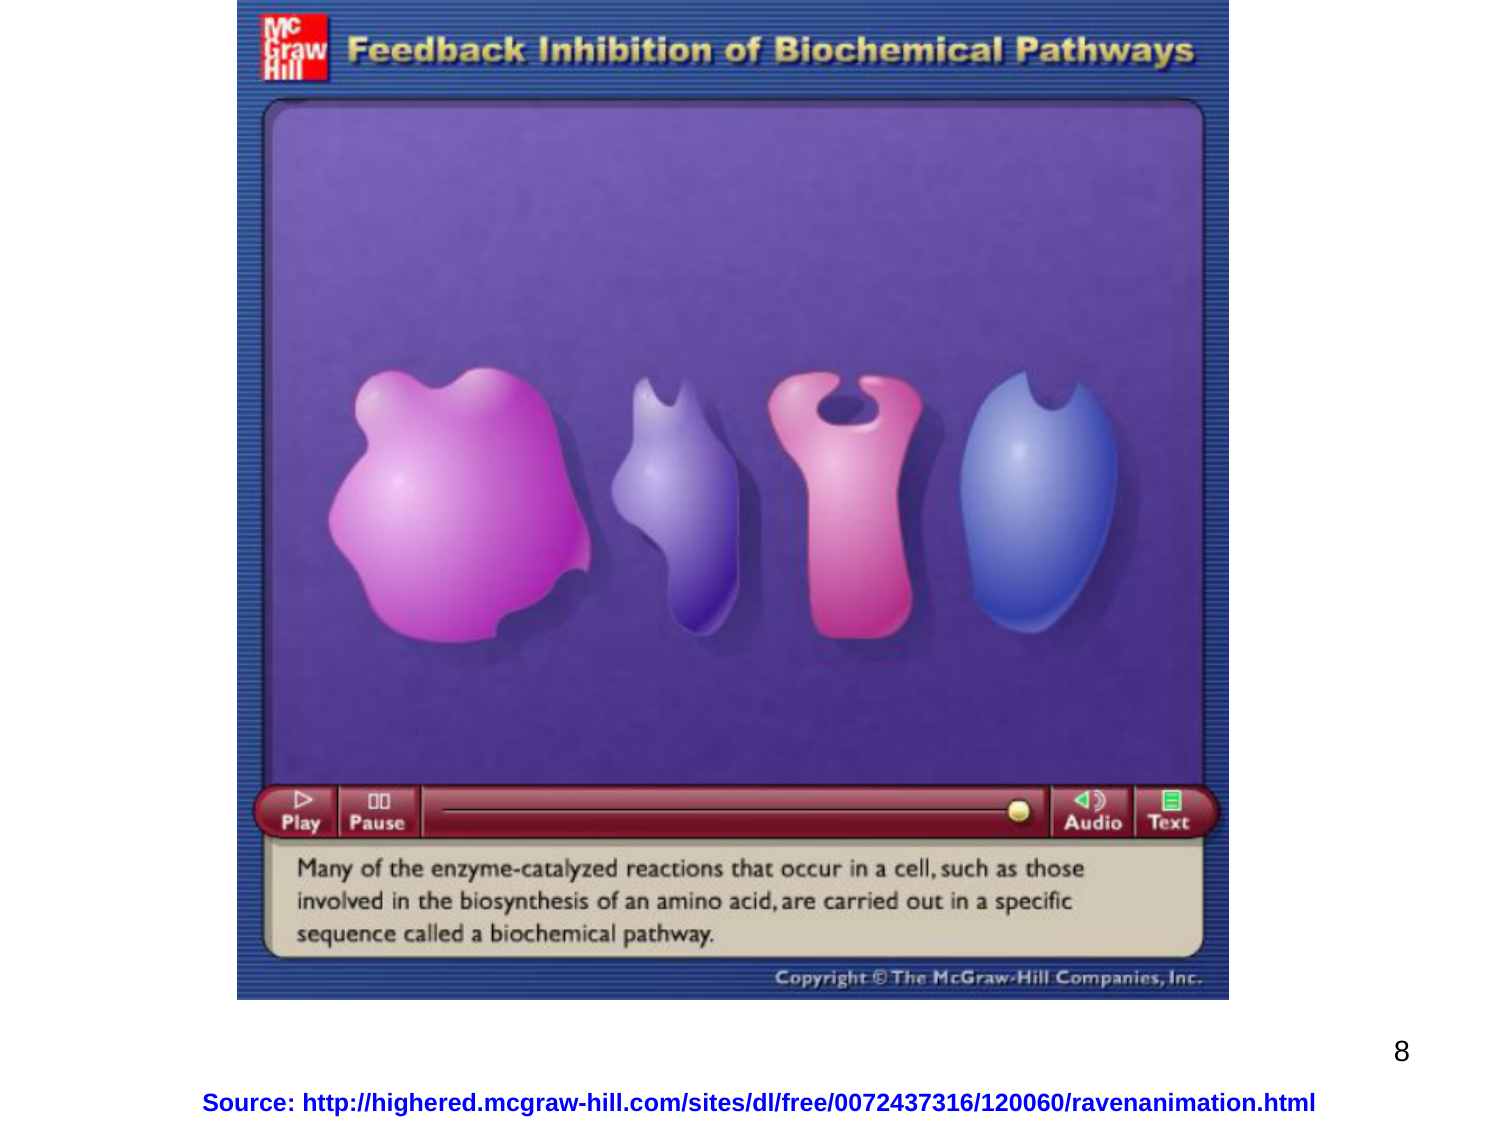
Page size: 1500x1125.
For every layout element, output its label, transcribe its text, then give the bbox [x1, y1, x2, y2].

slide_number 8 [1074, 1024, 1426, 1103]
text_box Source: http://highered.mcgraw-hill.com/sites/dl/free/0072437316/120060/ravenanimation.html [187, 1079, 1363, 1125]
picture [237, 0, 1229, 1000]
